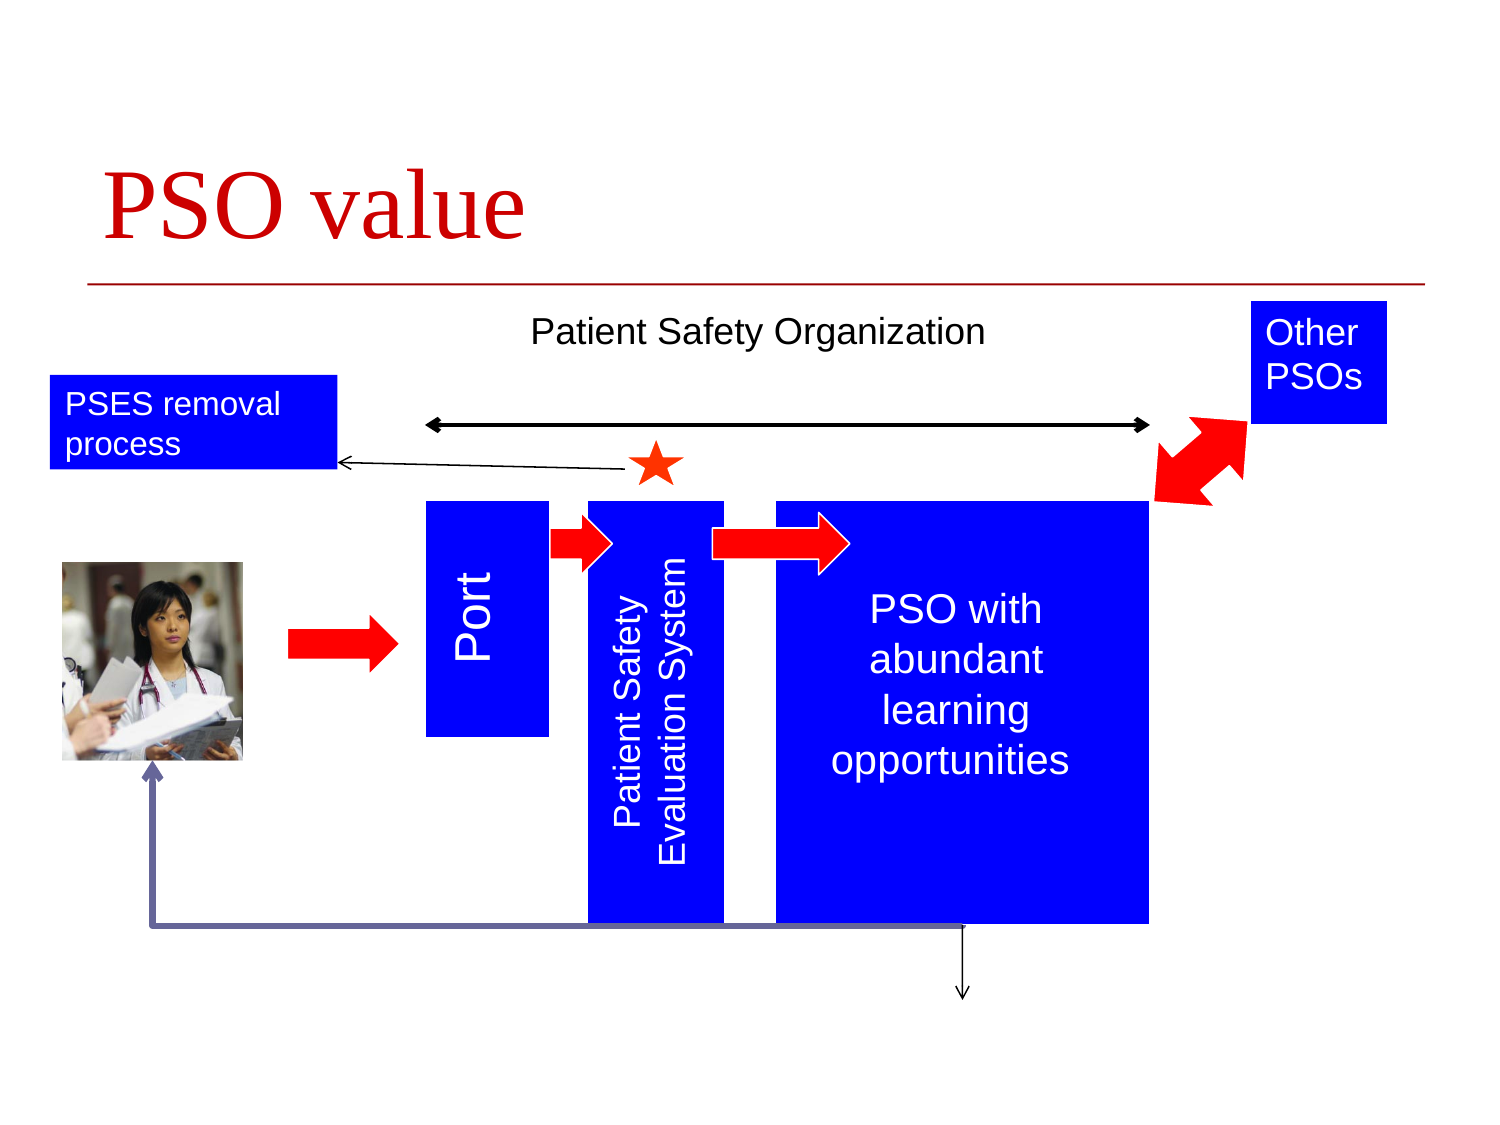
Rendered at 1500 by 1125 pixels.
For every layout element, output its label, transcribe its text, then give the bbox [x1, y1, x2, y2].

title PSO value [87, 77, 1425, 266]
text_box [49, 299, 1463, 1001]
